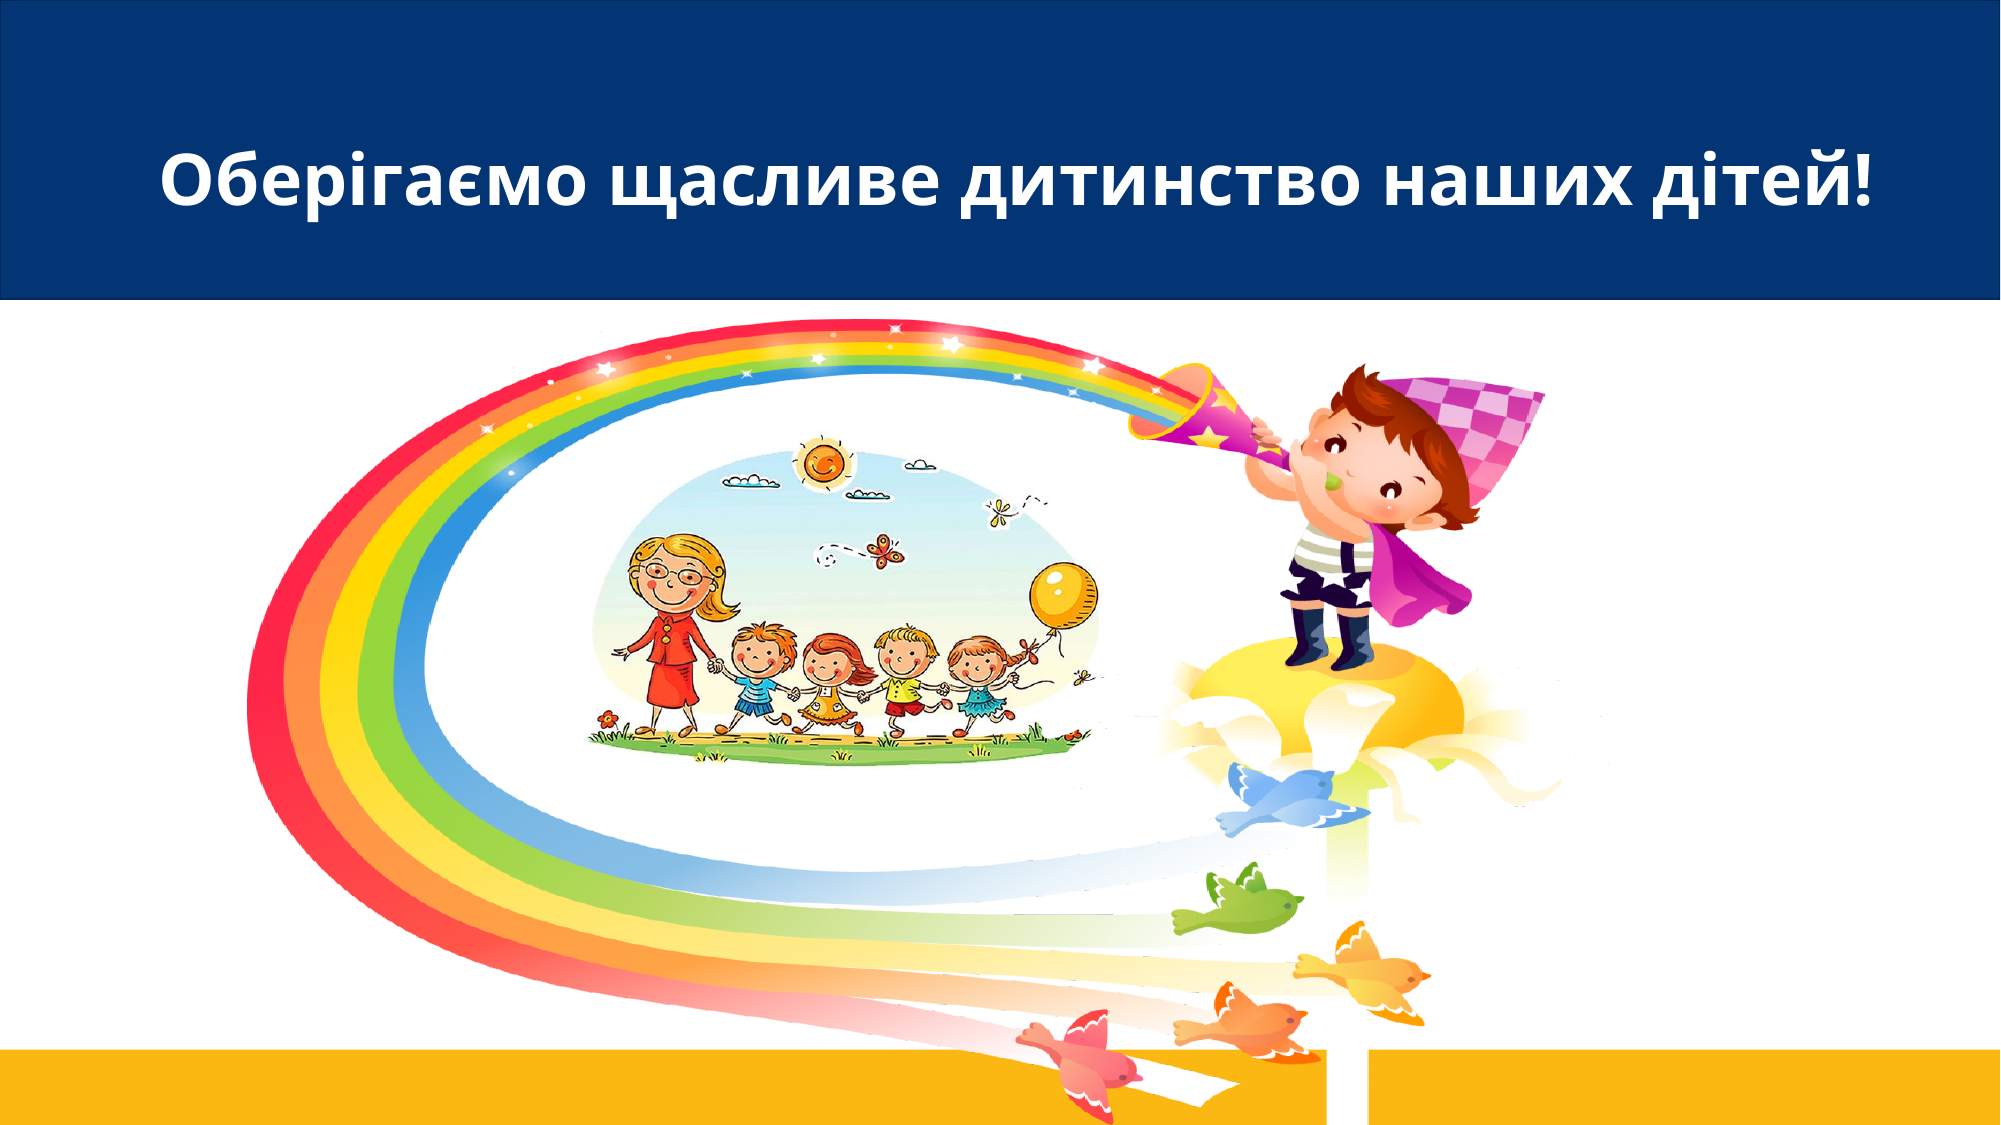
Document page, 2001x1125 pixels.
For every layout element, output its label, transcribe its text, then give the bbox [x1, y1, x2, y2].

title Оберігаємо щасливе дитинство наших дітей! [997, 97, 1905, 268]
picture [95, 97, 1628, 1125]
